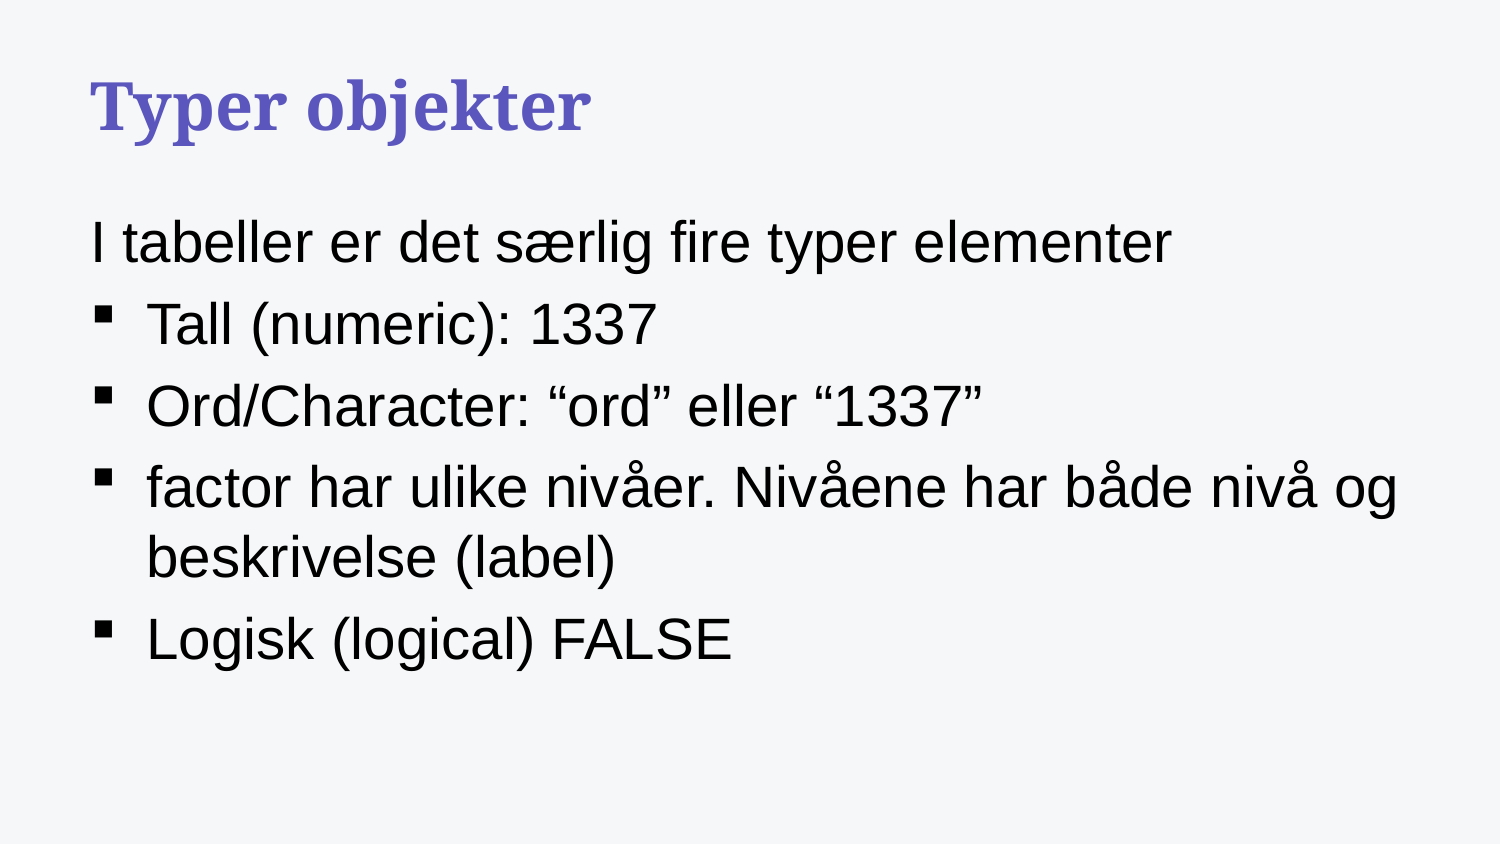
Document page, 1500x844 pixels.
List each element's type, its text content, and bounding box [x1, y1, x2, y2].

title Typer objekter [75, 33, 1425, 175]
list I tabeller er det særlig fire typer elementer Tall (numeric): 1337 Ord/Character: “ord” eller “1337” factor har ulike nivåer. Nivåene har både nivå og beskrivelse (label) Logisk (logical) FALSE [75, 196, 1425, 754]
